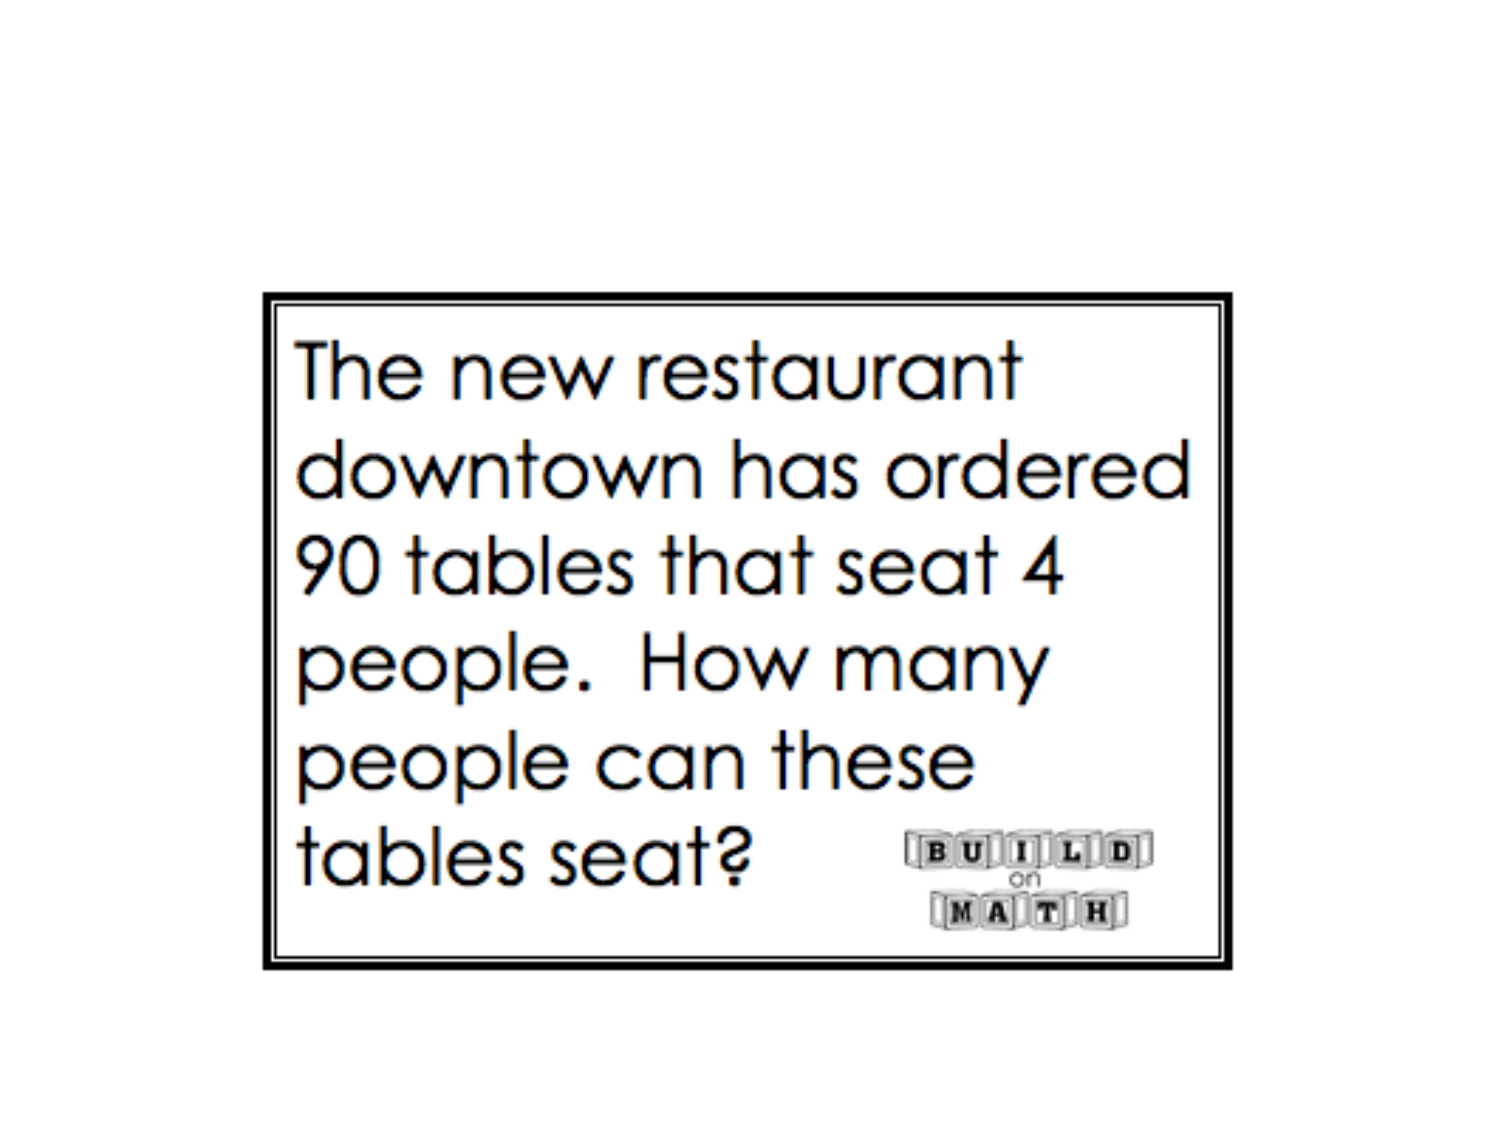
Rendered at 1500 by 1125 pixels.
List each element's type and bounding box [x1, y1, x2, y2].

list [74, 262, 1426, 1006]
